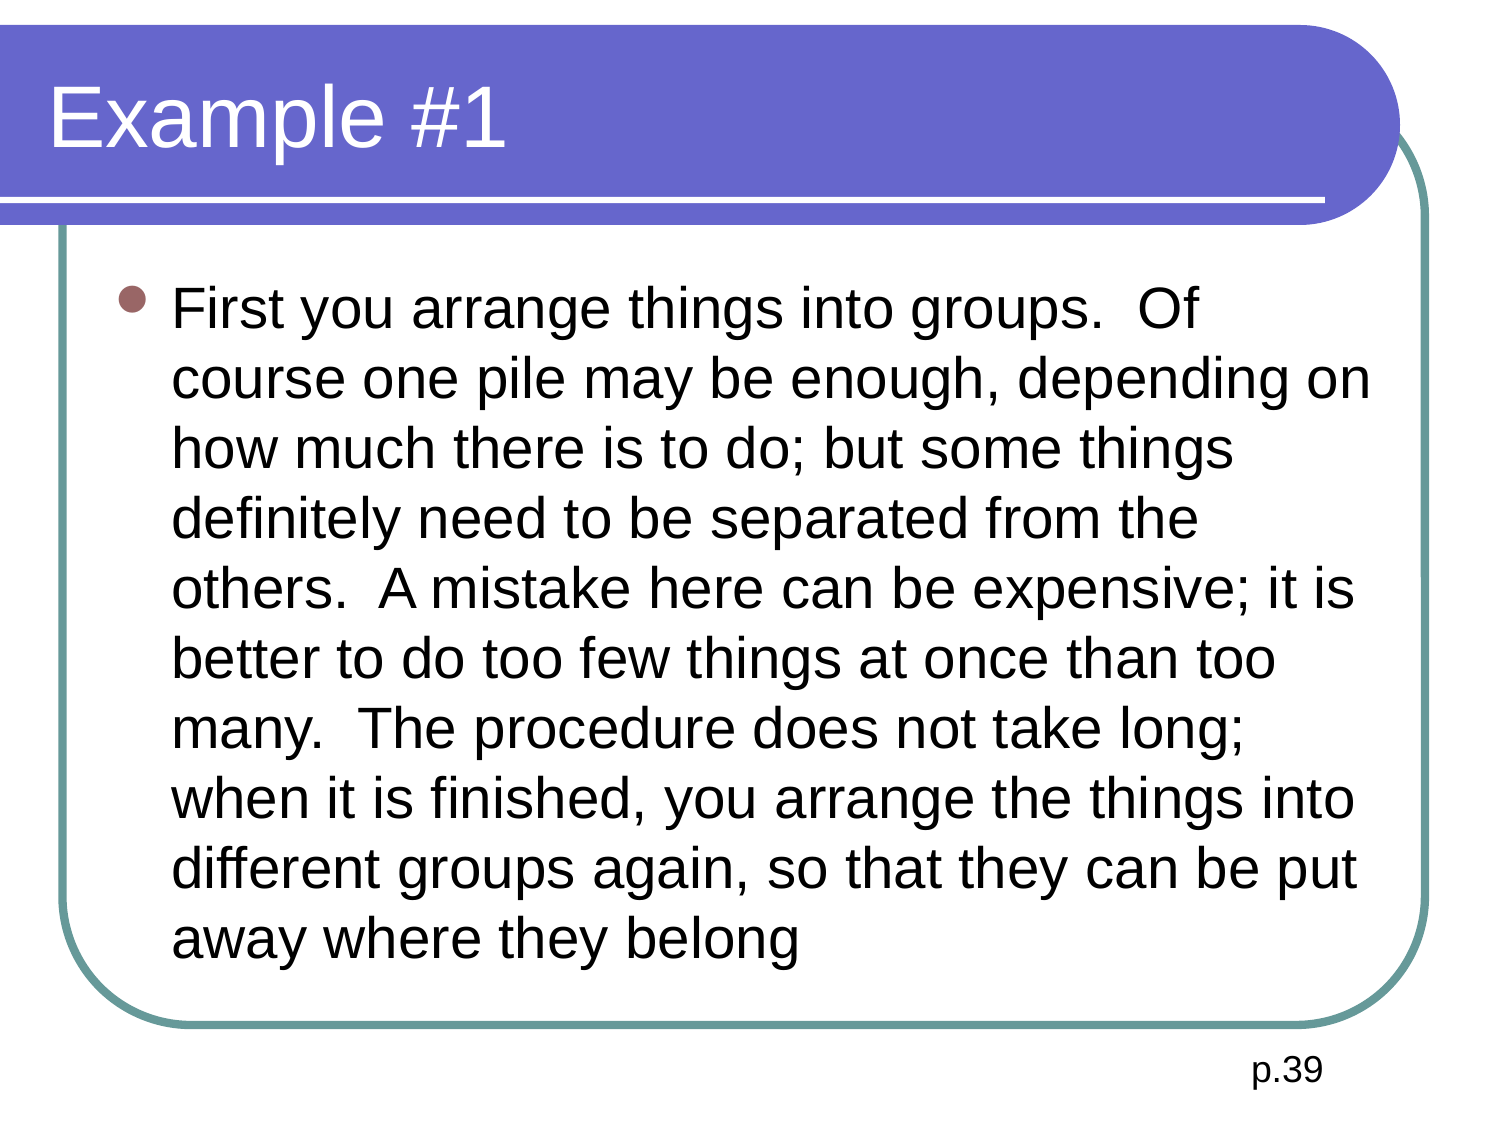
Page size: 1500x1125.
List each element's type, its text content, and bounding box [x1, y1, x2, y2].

title Example #1 [31, 37, 1348, 188]
list First you arrange things into groups. Of course one pile may be enough, depending on how much there is to do; but some things definitely need to be separated from the others. A mistake here can be expensive; it is better to do too few things at once than too many. The procedure does not take long; when it is finished, you arrange the things into different groups again, so that they can be put away where they belong [99, 262, 1401, 988]
text_box p.39 [1187, 1037, 1388, 1098]
